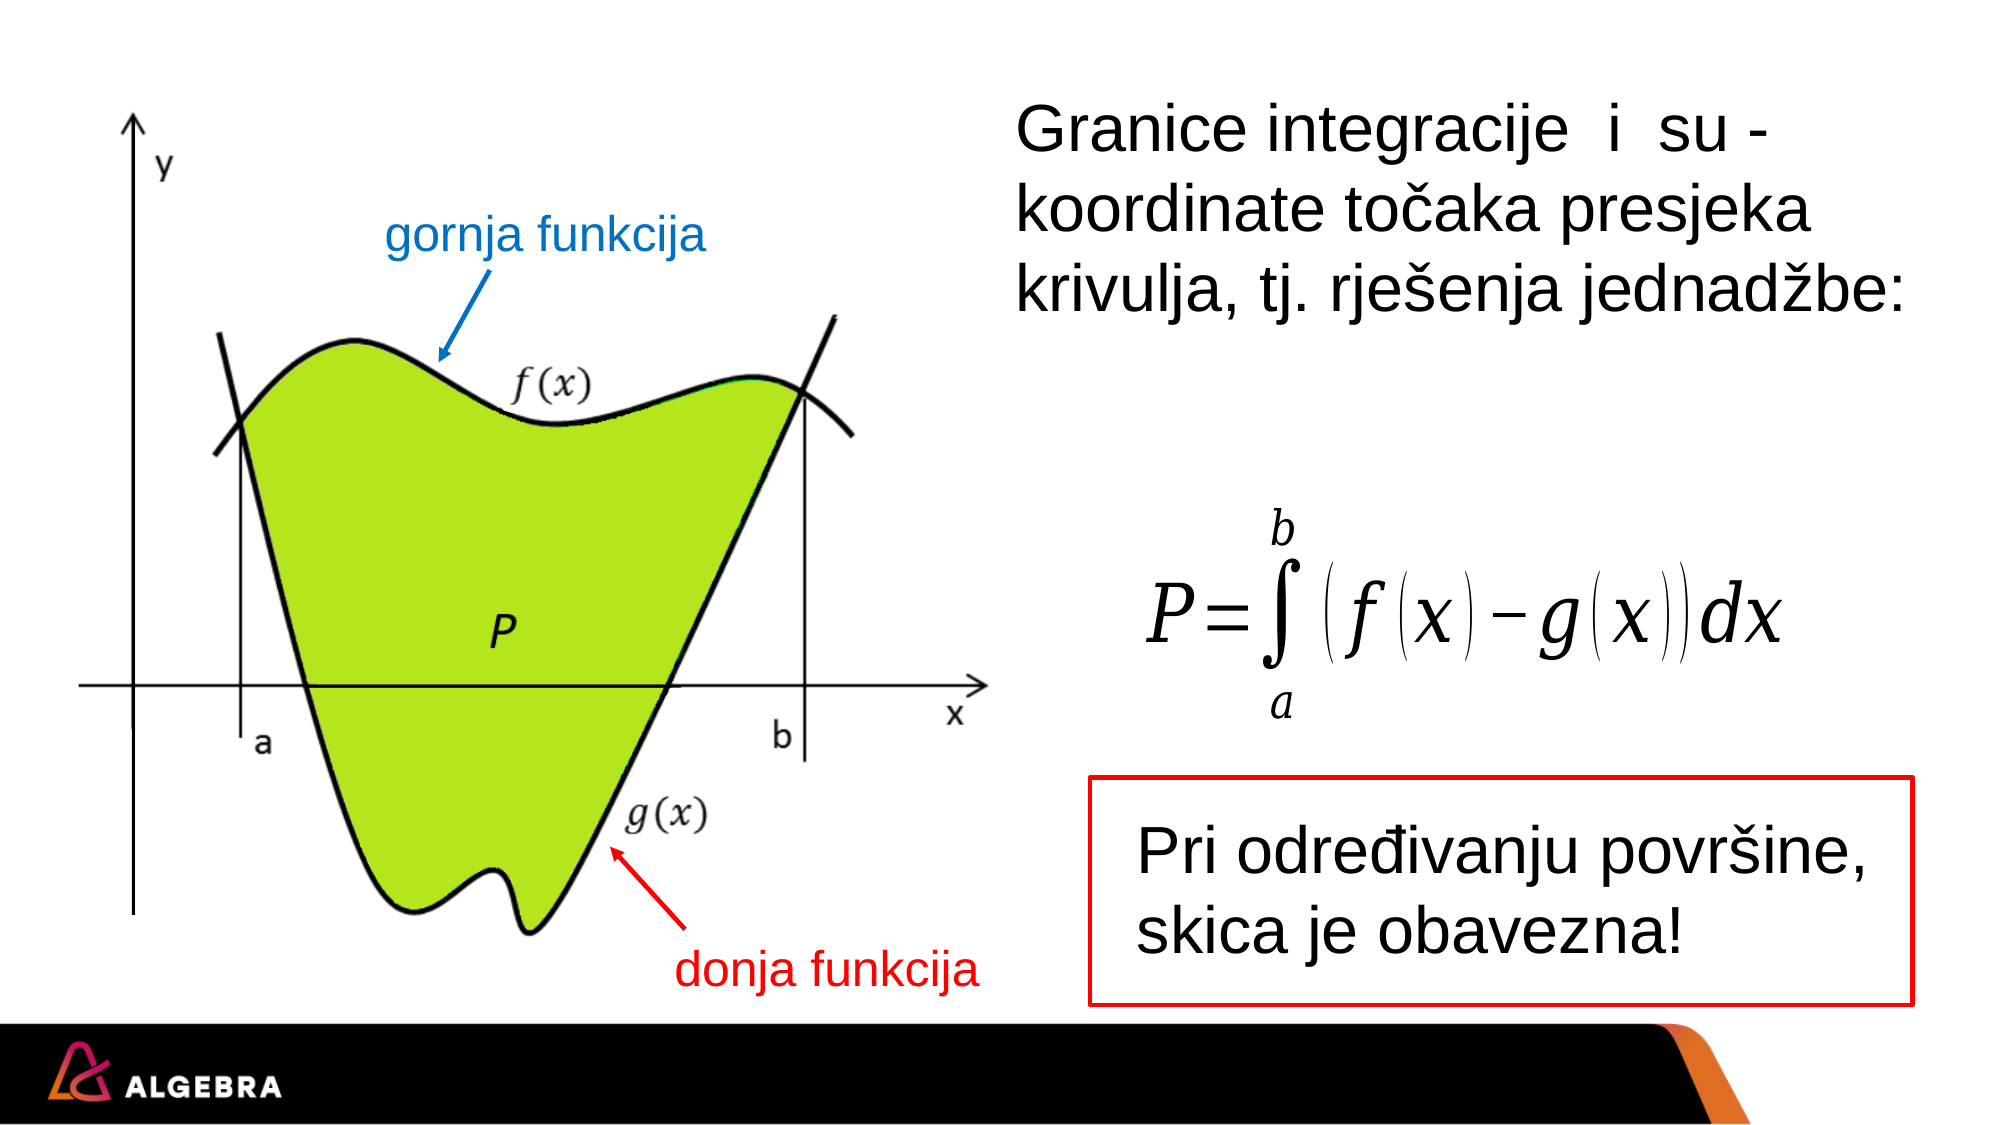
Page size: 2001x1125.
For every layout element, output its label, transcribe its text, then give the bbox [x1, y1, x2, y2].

picture [24, 87, 1000, 956]
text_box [438, 270, 490, 363]
picture [0, 1023, 1958, 1125]
text_box donja funkcija [659, 956, 995, 1004]
text_box [1089, 777, 1913, 1006]
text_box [609, 846, 685, 930]
